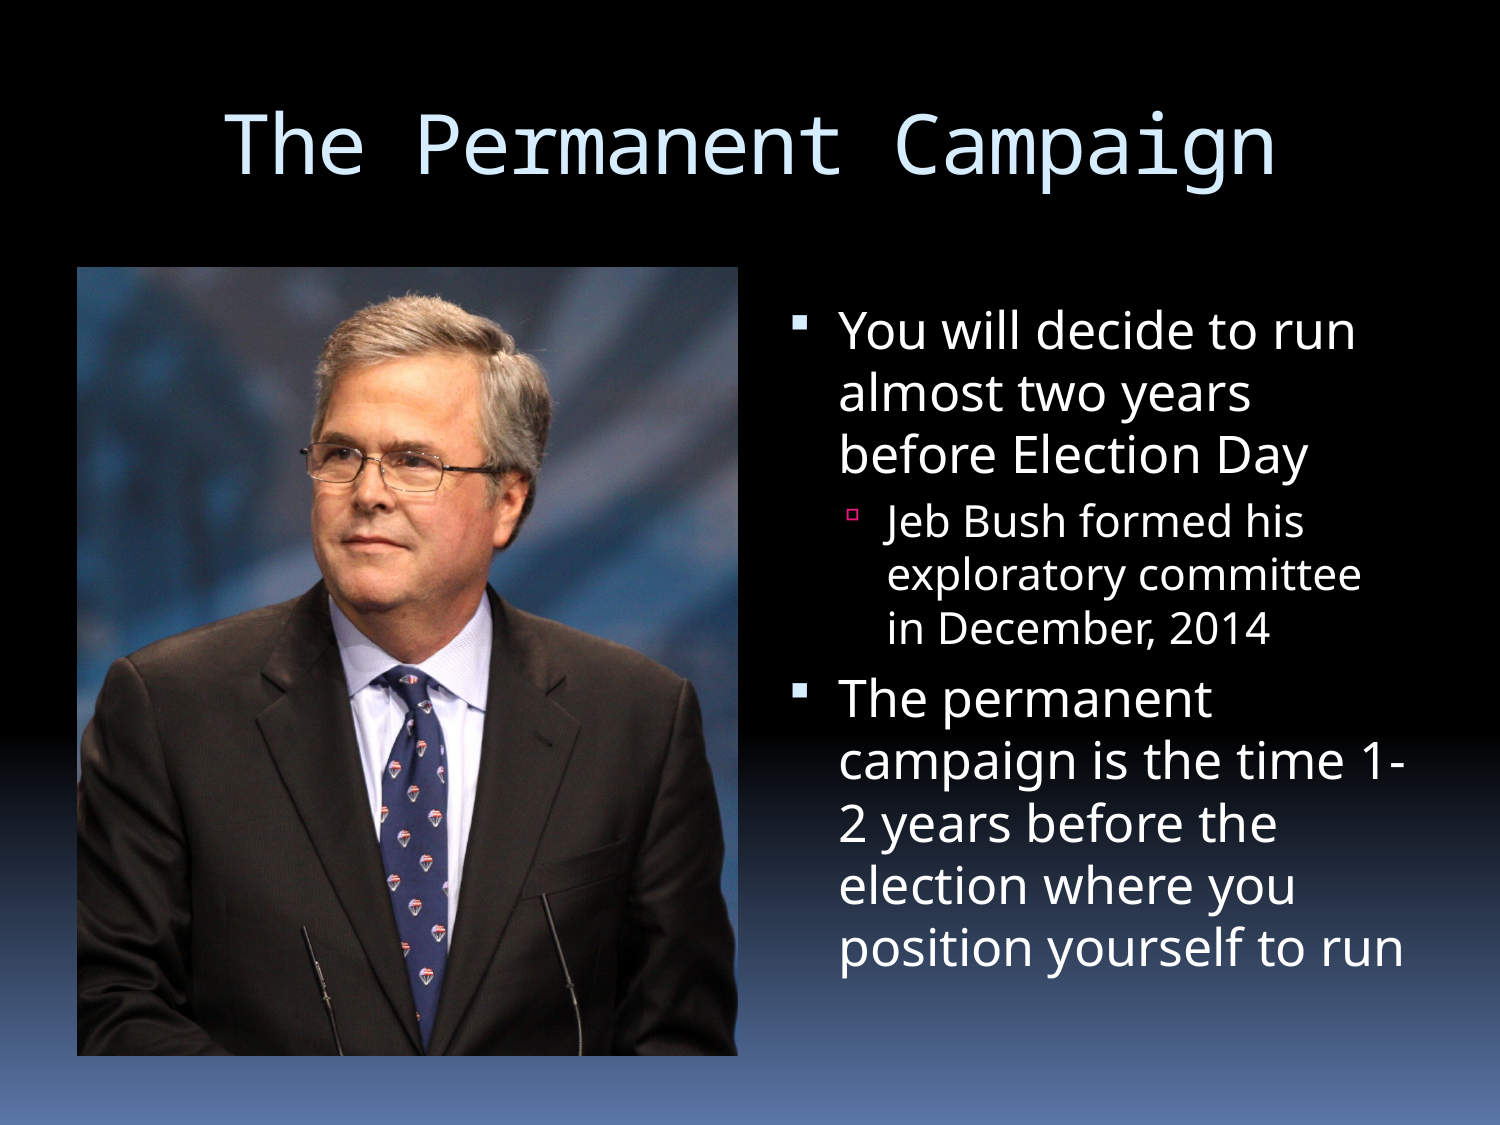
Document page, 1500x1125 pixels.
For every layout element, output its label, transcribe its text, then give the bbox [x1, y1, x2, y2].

title The Permanent Campaign [75, 83, 1425, 234]
list You will decide to run almost two years before Election Day Jeb Bush formed his exploratory committee in December, 2014 The permanent campaign is the time 1-2 years before the election where you position yourself to run [763, 290, 1427, 1033]
picture [76, 267, 738, 1056]
